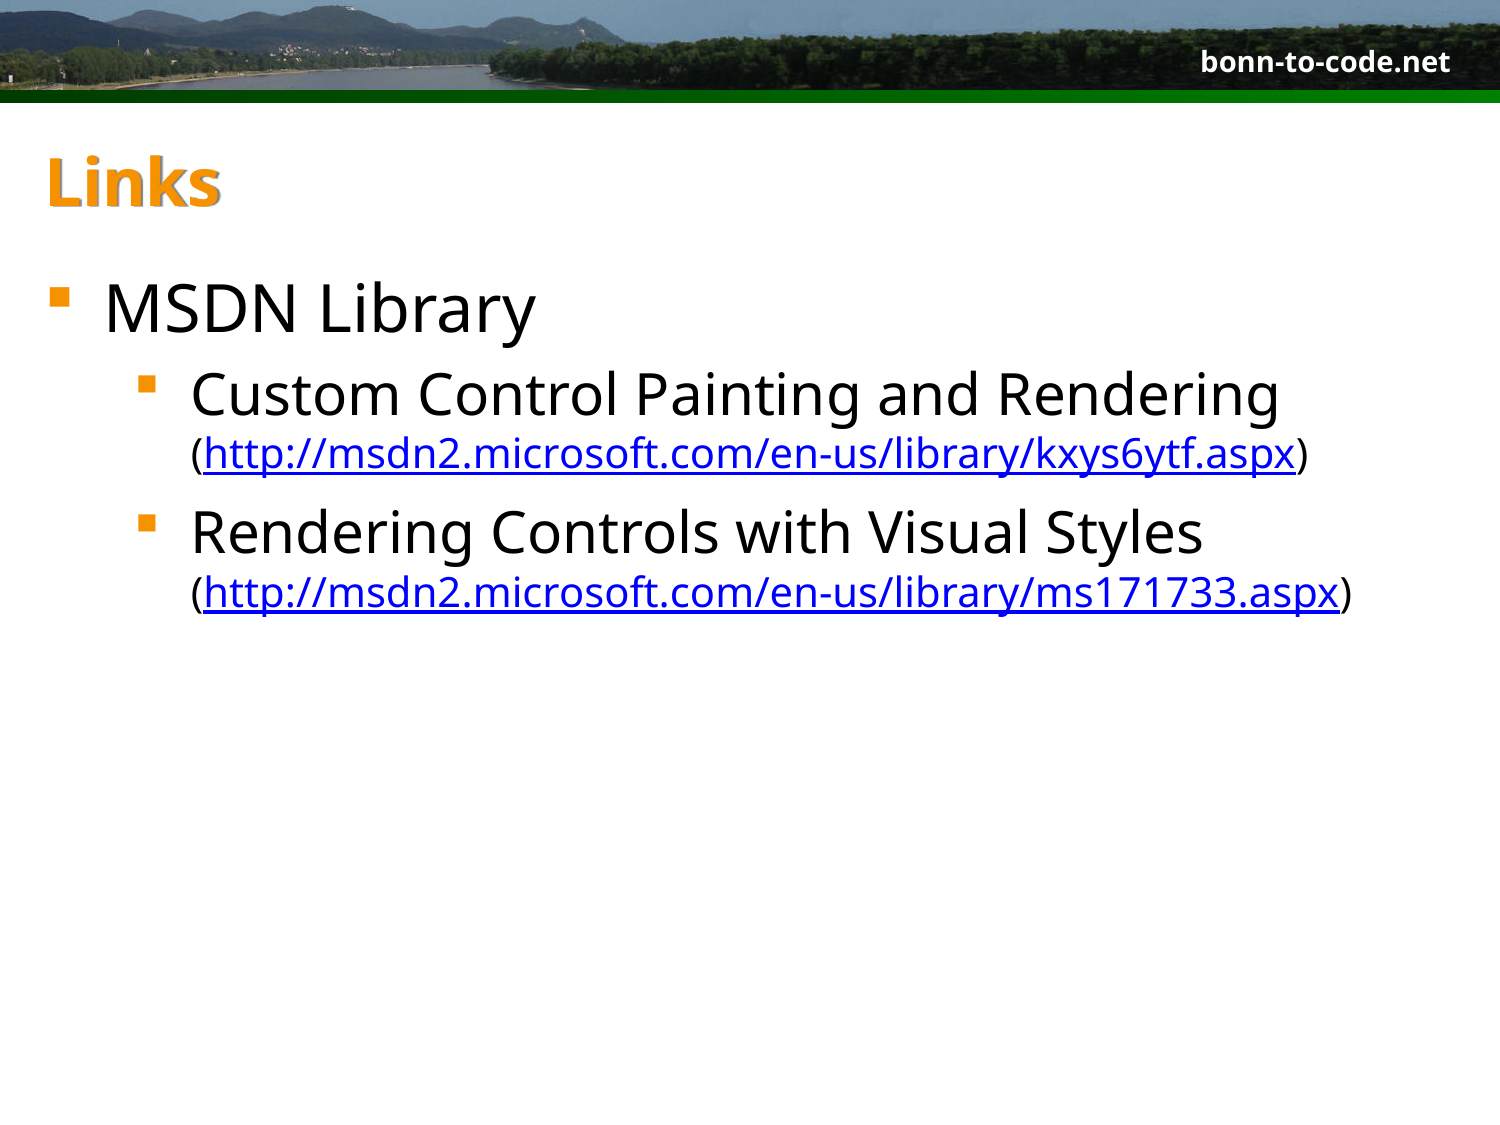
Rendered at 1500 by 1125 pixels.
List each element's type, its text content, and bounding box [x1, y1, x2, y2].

title Links [29, 101, 1471, 257]
picture [0, 0, 1500, 90]
list MSDN Library Custom Control Painting and Rendering (http://msdn2.microsoft.com/en-us/library/kxys6ytf.aspx) Rendering Controls with Visual Styles (http://msdn2.microsoft.com/en-us/library/ms171733.aspx) [29, 257, 1471, 1114]
